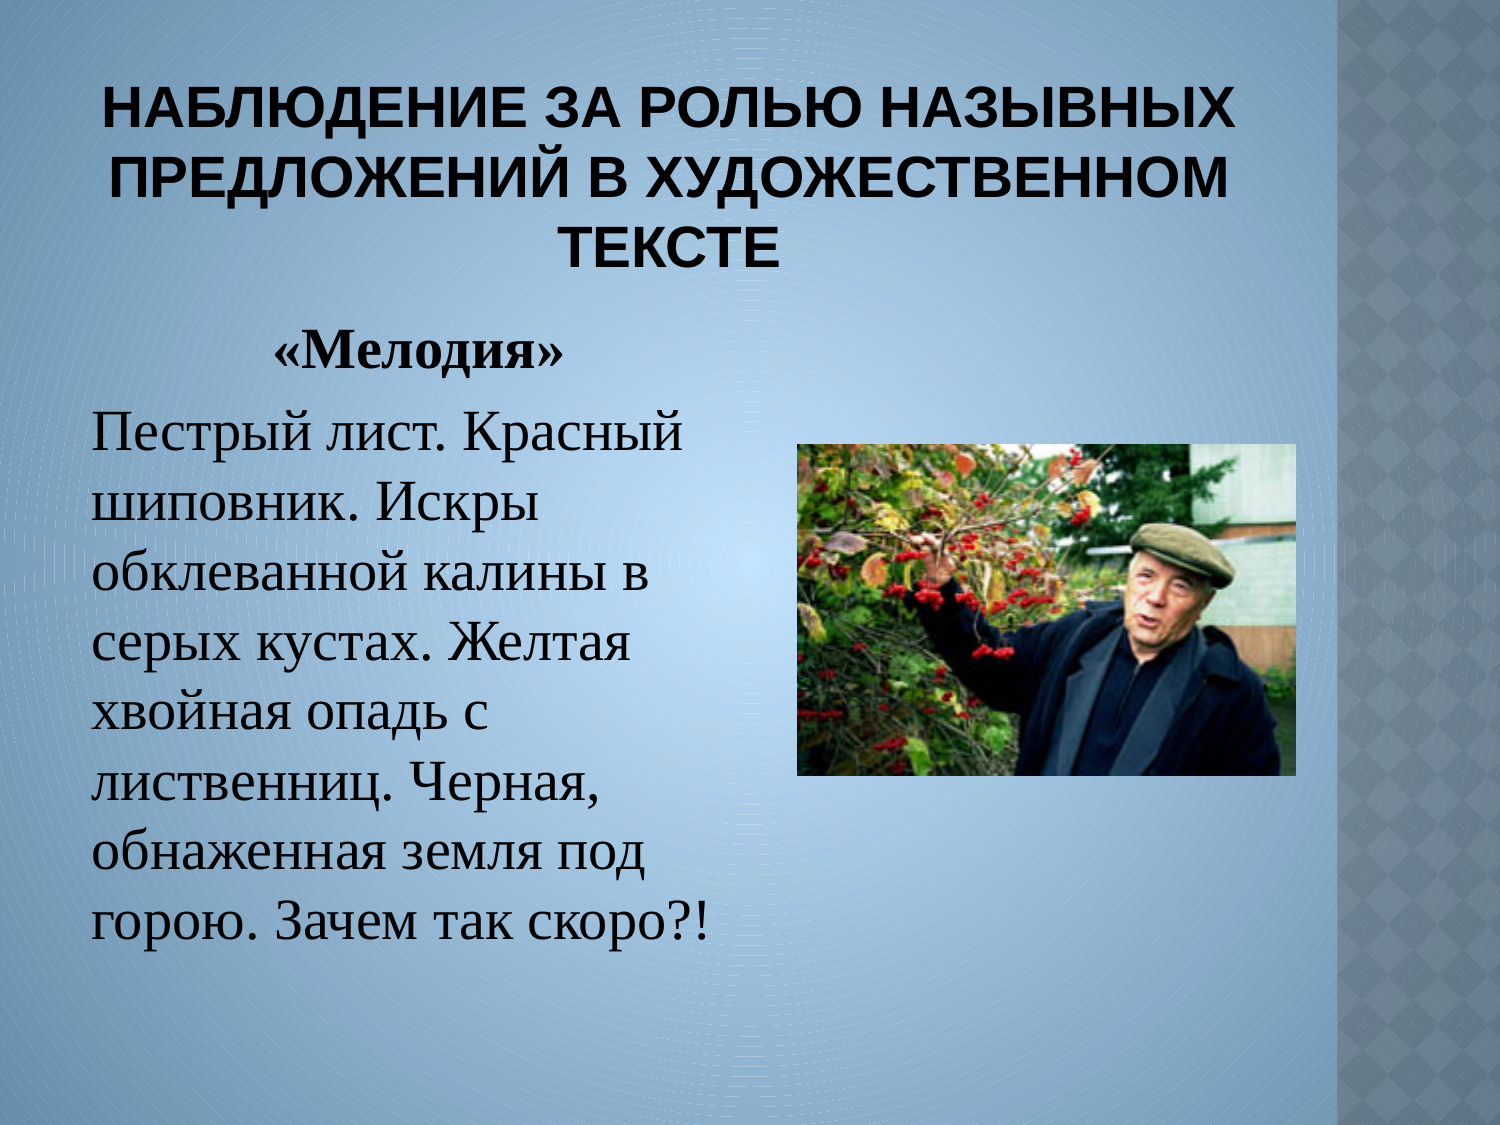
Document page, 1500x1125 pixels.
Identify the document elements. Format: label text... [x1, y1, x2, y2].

title Наблюдение за ролью назывных предложений в художественном тексте [75, 52, 1263, 279]
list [796, 443, 1296, 776]
list «Мелодия» Пестрый лист. Красный шиповник. Искры обклеванной калины в серых кустах. Желтая хвойная опадь с лиственниц. Черная, обнаженная земля под горою. Зачем так скоро?! [76, 302, 762, 1046]
